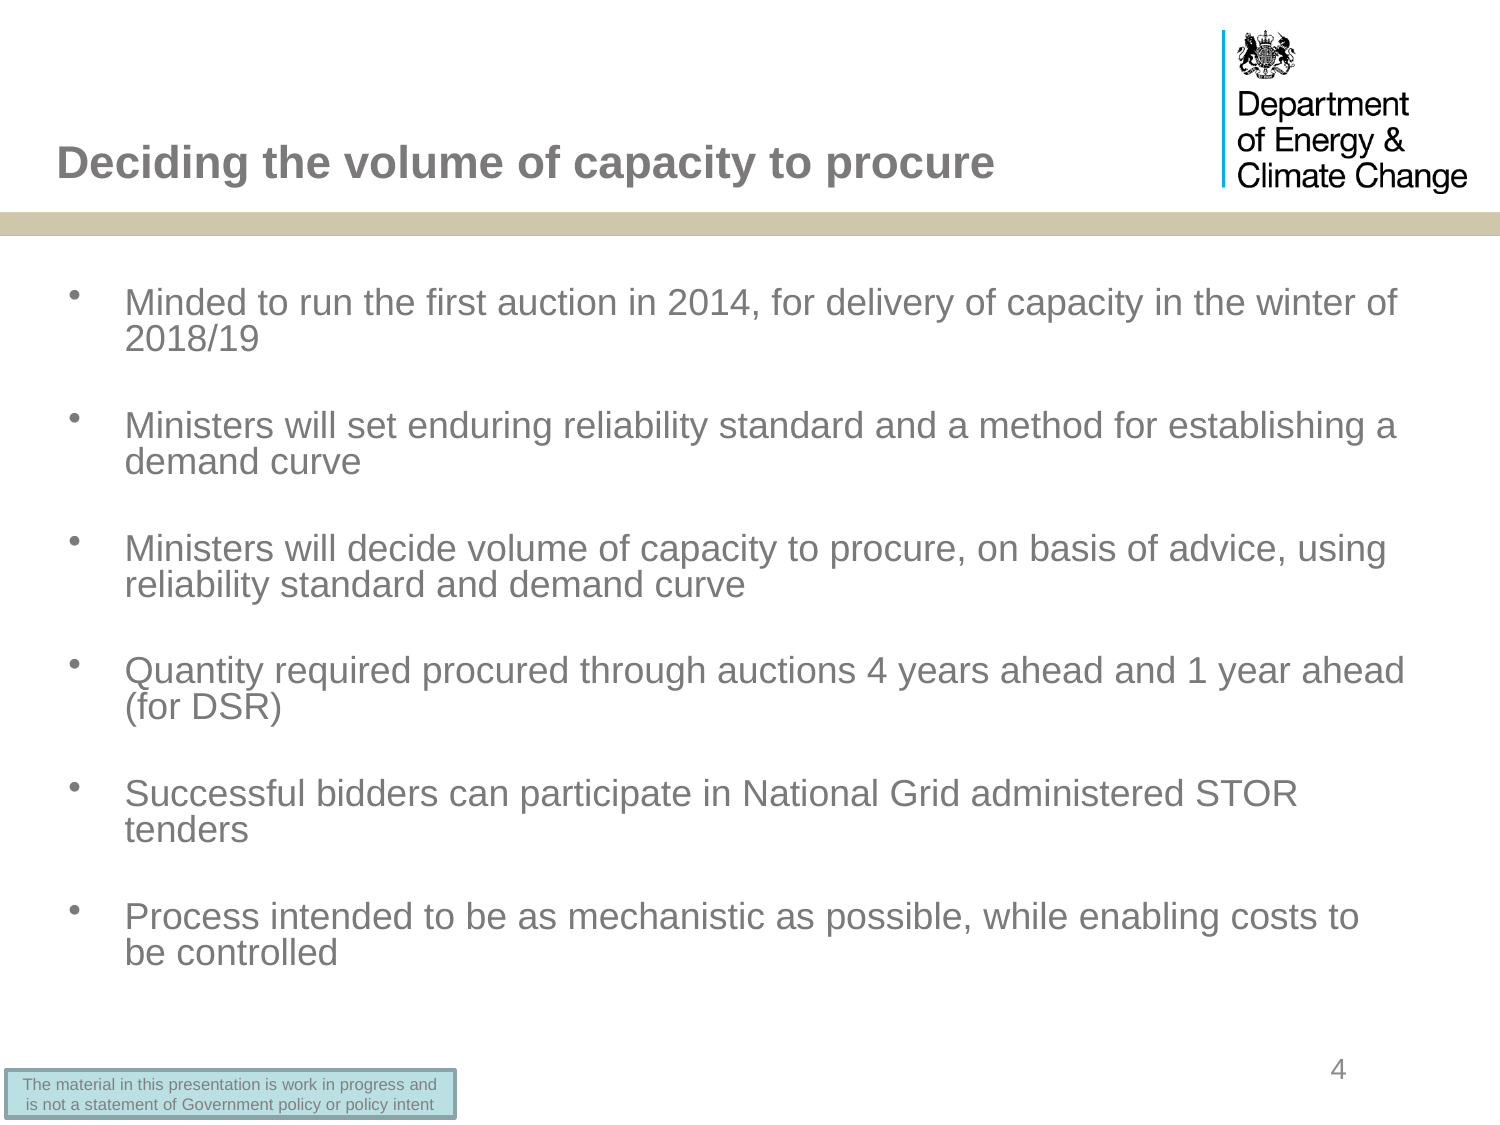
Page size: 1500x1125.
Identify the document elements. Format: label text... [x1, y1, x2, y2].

text_box The material in this presentation is work in progress and is not a statement of Government policy or policy intent [4, 1068, 457, 1120]
picture [0, 208, 1500, 236]
slide_number 4 [1315, 1042, 1425, 1103]
title Deciding the volume of capacity to procure [41, 125, 1034, 209]
picture [1222, 30, 1467, 194]
list Minded to run the first auction in 2014, for delivery of capacity in the winter of 2018/19 Ministers will set enduring reliability standard and a method for establishing a demand curve Ministers will decide volume of capacity to procure, on basis of advice, using reliability standard and demand curve Quantity required procured through auctions 4 years ahead and 1 year ahead (for DSR) Successful bidders can participate in National Grid administered STOR tenders Process intended to be as mechanistic as possible, while enabling costs to be controlled [53, 278, 1426, 1059]
